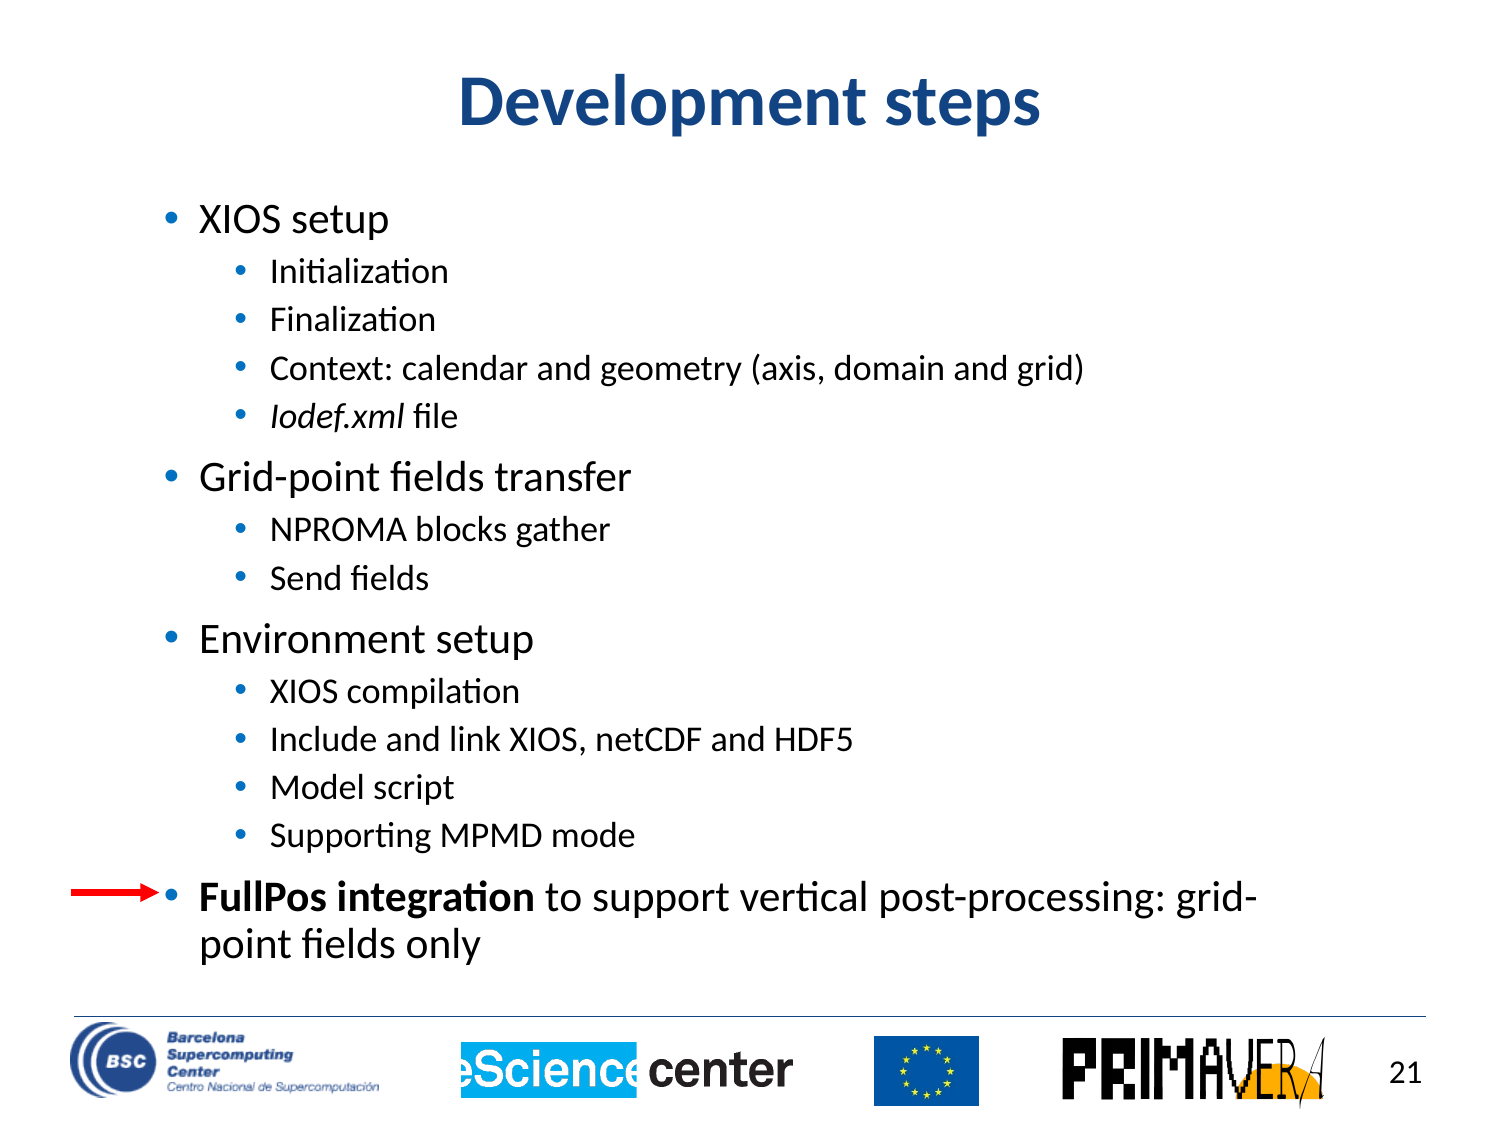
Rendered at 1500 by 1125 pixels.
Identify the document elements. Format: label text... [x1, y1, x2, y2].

title Development steps [192, 45, 1308, 159]
list XIOS setup Initialization Finalization Context: calendar and geometry (axis, domain and grid) Iodef.xml file Grid-point fields transfer NPROMA blocks gather Send fields Environment setup XIOS compilation Include and link XIOS, netCDF and HDF5 Model script Supporting MPMD mode FullPos integration to support vertical post-processing: grid-point fields only [140, 166, 1360, 1006]
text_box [73, 1016, 1438, 1109]
